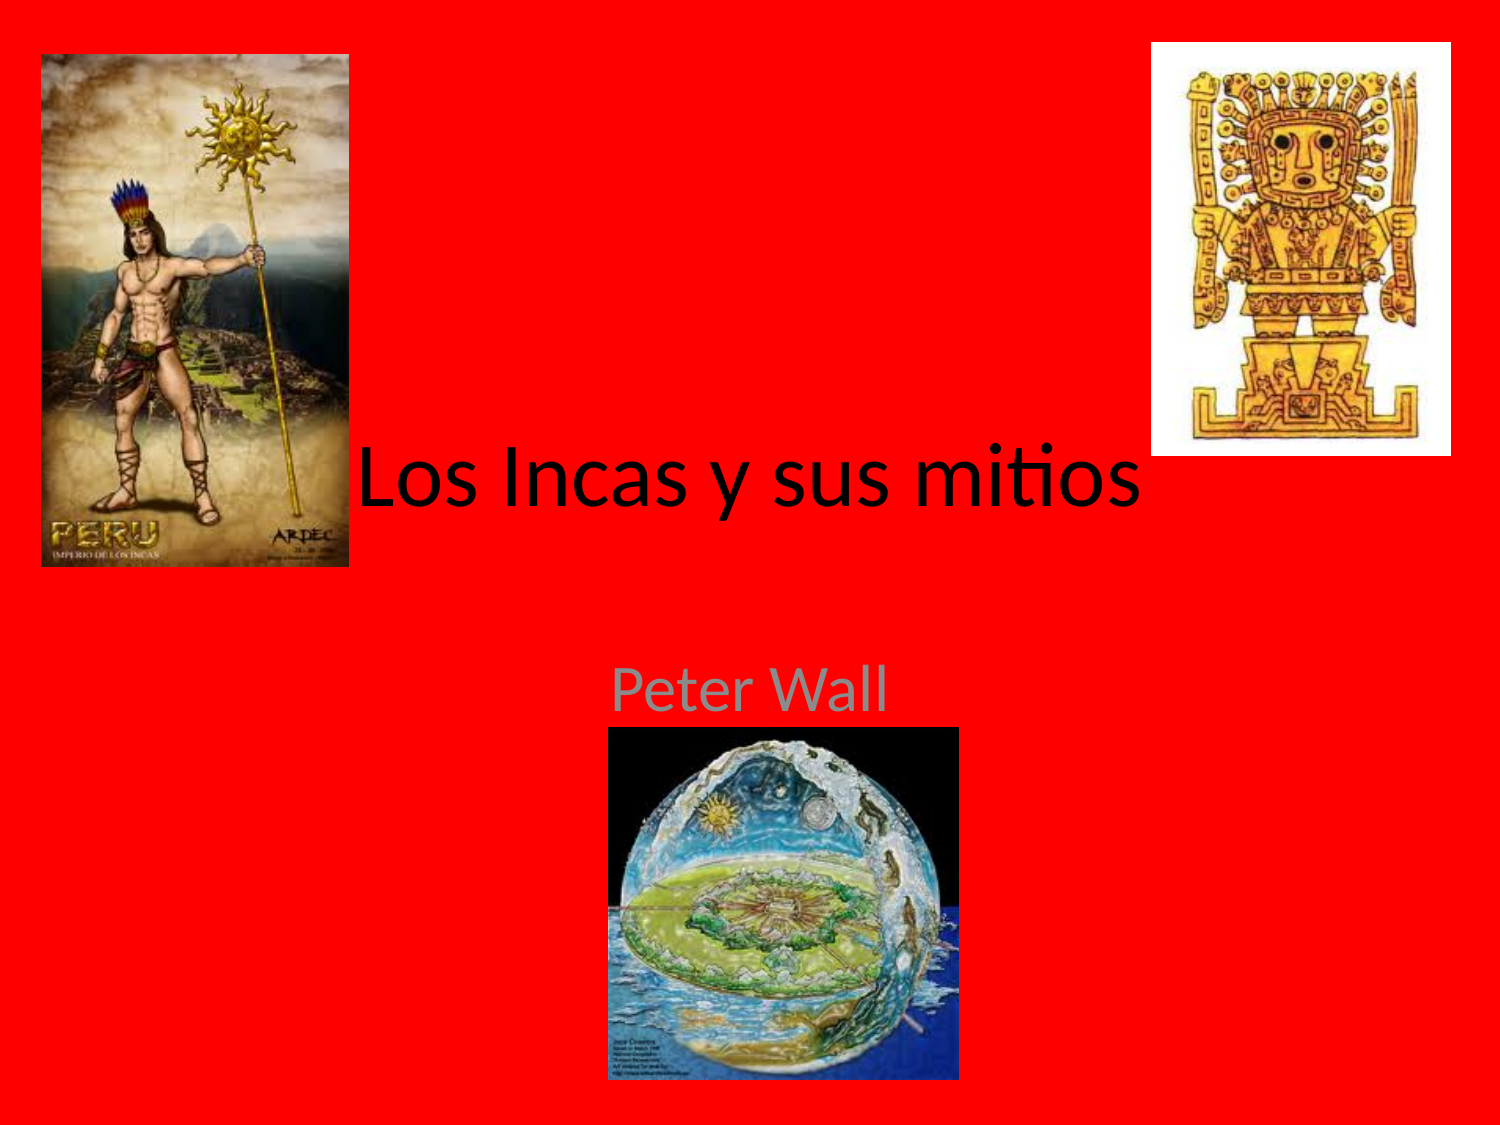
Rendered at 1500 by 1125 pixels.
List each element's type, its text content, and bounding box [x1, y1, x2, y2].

picture [608, 727, 959, 1080]
picture [41, 54, 349, 567]
picture [1151, 42, 1451, 456]
title Los Incas y sus mitios [112, 349, 1388, 591]
subtitle Peter Wall [225, 637, 1275, 925]
